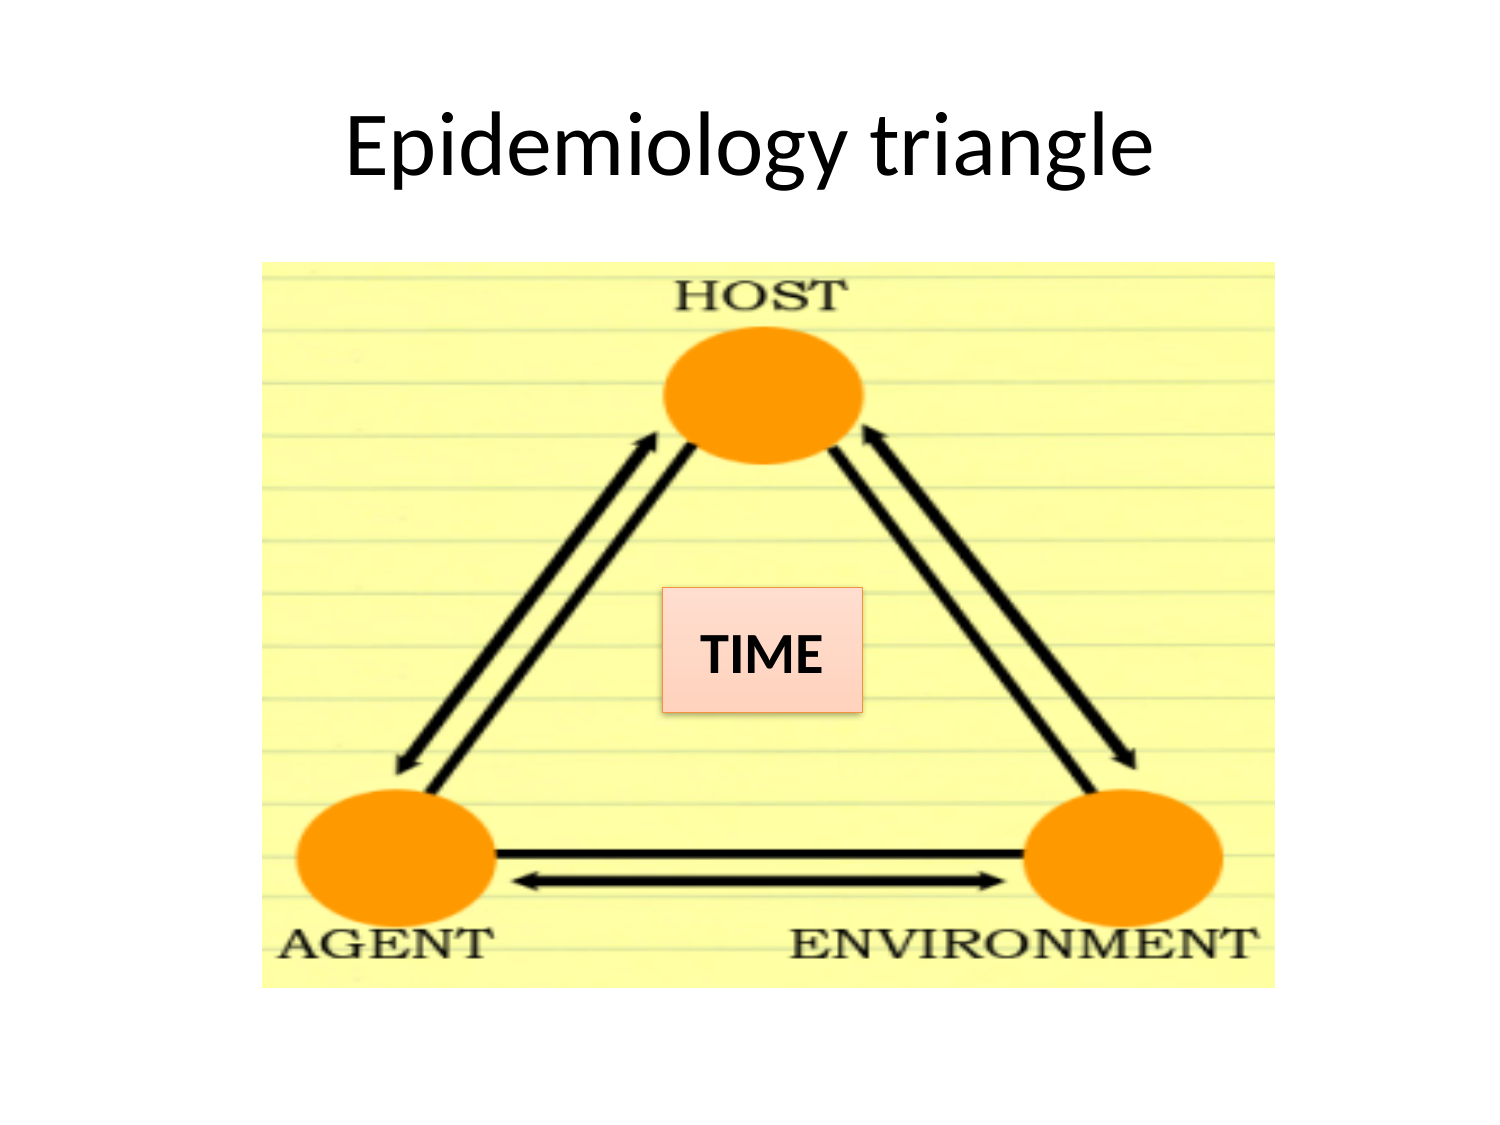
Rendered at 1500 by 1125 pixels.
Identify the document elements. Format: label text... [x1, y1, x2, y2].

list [262, 262, 1276, 988]
title Epidemiology triangle [75, 45, 1425, 233]
